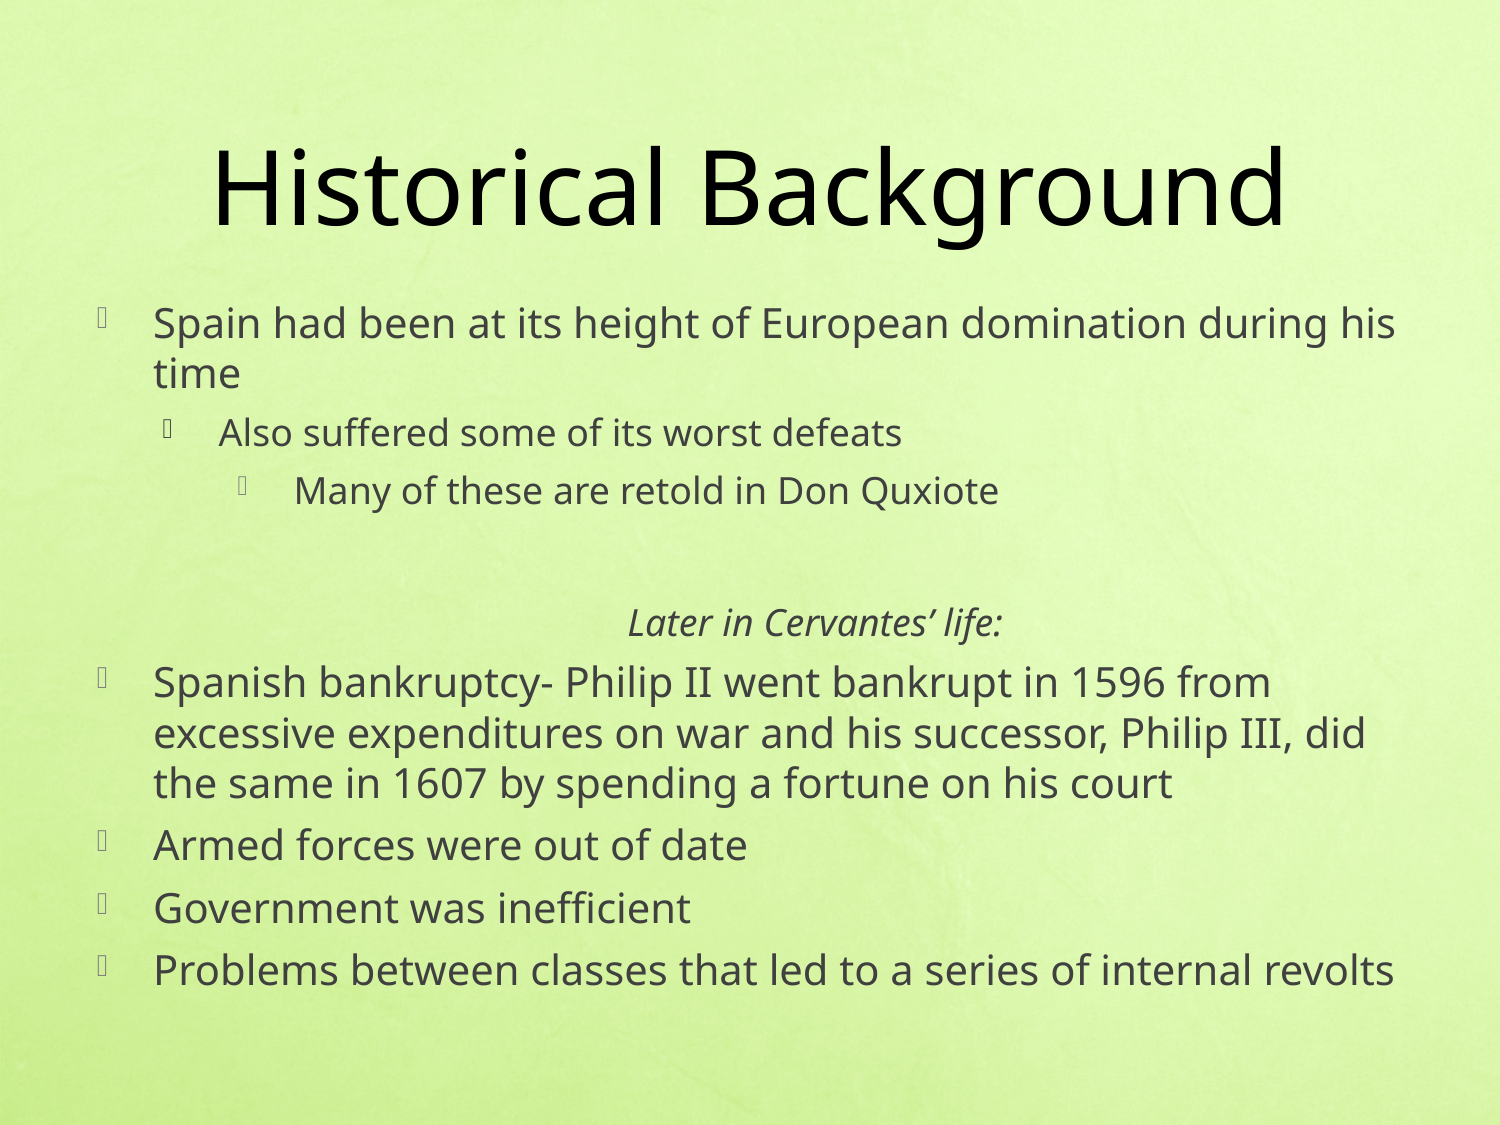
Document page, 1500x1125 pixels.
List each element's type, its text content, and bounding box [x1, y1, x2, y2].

list Spain had been at its height of European domination during his time Also suffered some of its worst defeats Many of these are retold in Don Quxiote Later in Cervantes’ life: Spanish bankruptcy- Philip II went bankrupt in 1596 from excessive expenditures on war and his successor, Philip III, did the same in 1607 by spending a fortune on his court Armed forces were out of date Government was inefficient Problems between classes that led to a series of internal revolts [81, 288, 1419, 1005]
title Historical Background [81, 15, 1419, 254]
